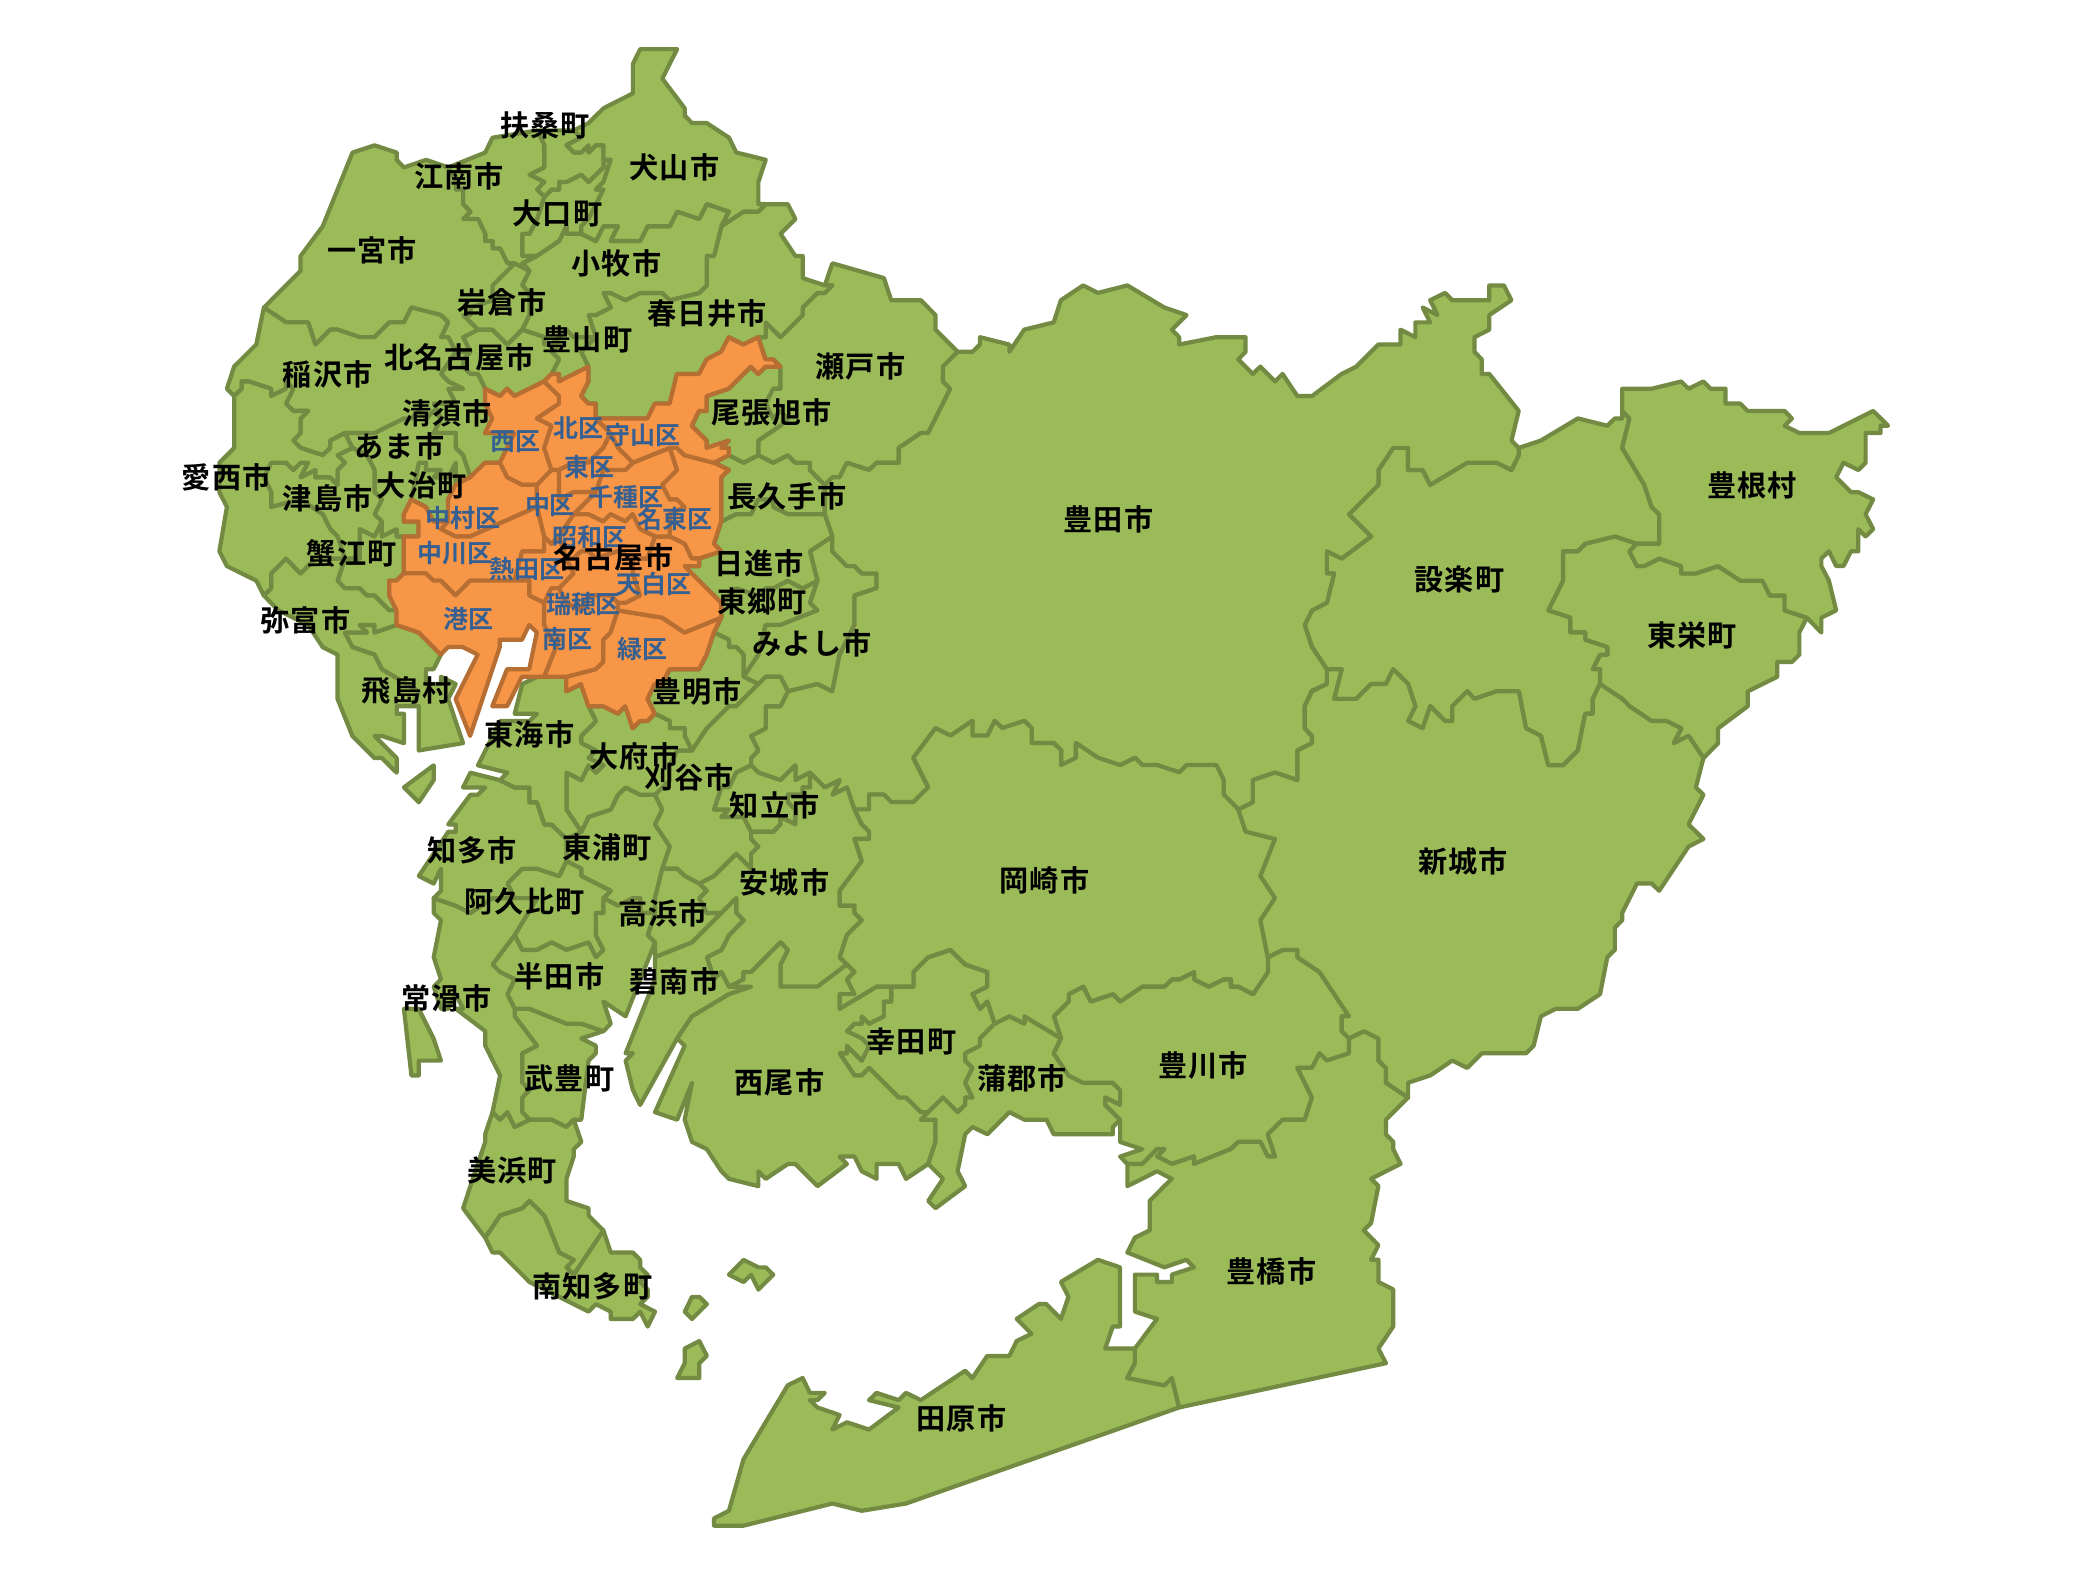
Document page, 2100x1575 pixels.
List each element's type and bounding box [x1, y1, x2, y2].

text_box [165, 99, 1814, 1444]
text_box [219, 48, 1889, 1526]
